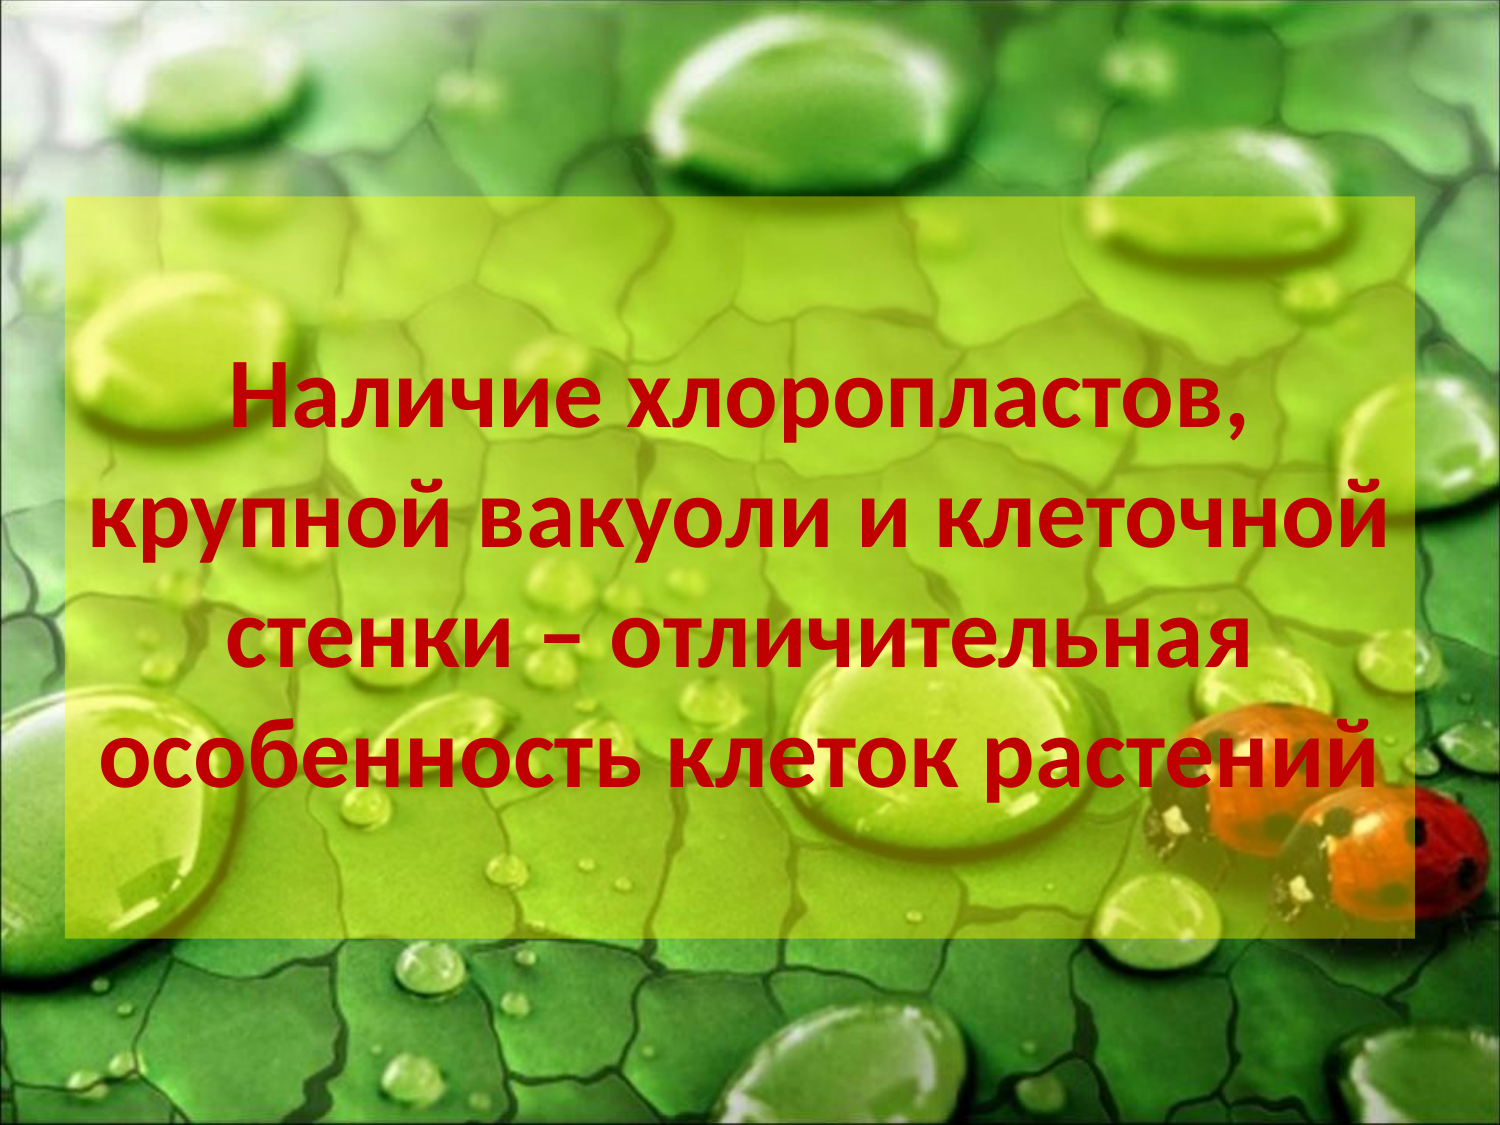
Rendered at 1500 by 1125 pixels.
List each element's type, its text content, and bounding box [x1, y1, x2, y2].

list Наличие хлоропластов, крупной вакуоли и клеточной стенки – отличительная особенность клеток растений [64, 196, 1416, 940]
picture [0, 0, 1500, 1125]
